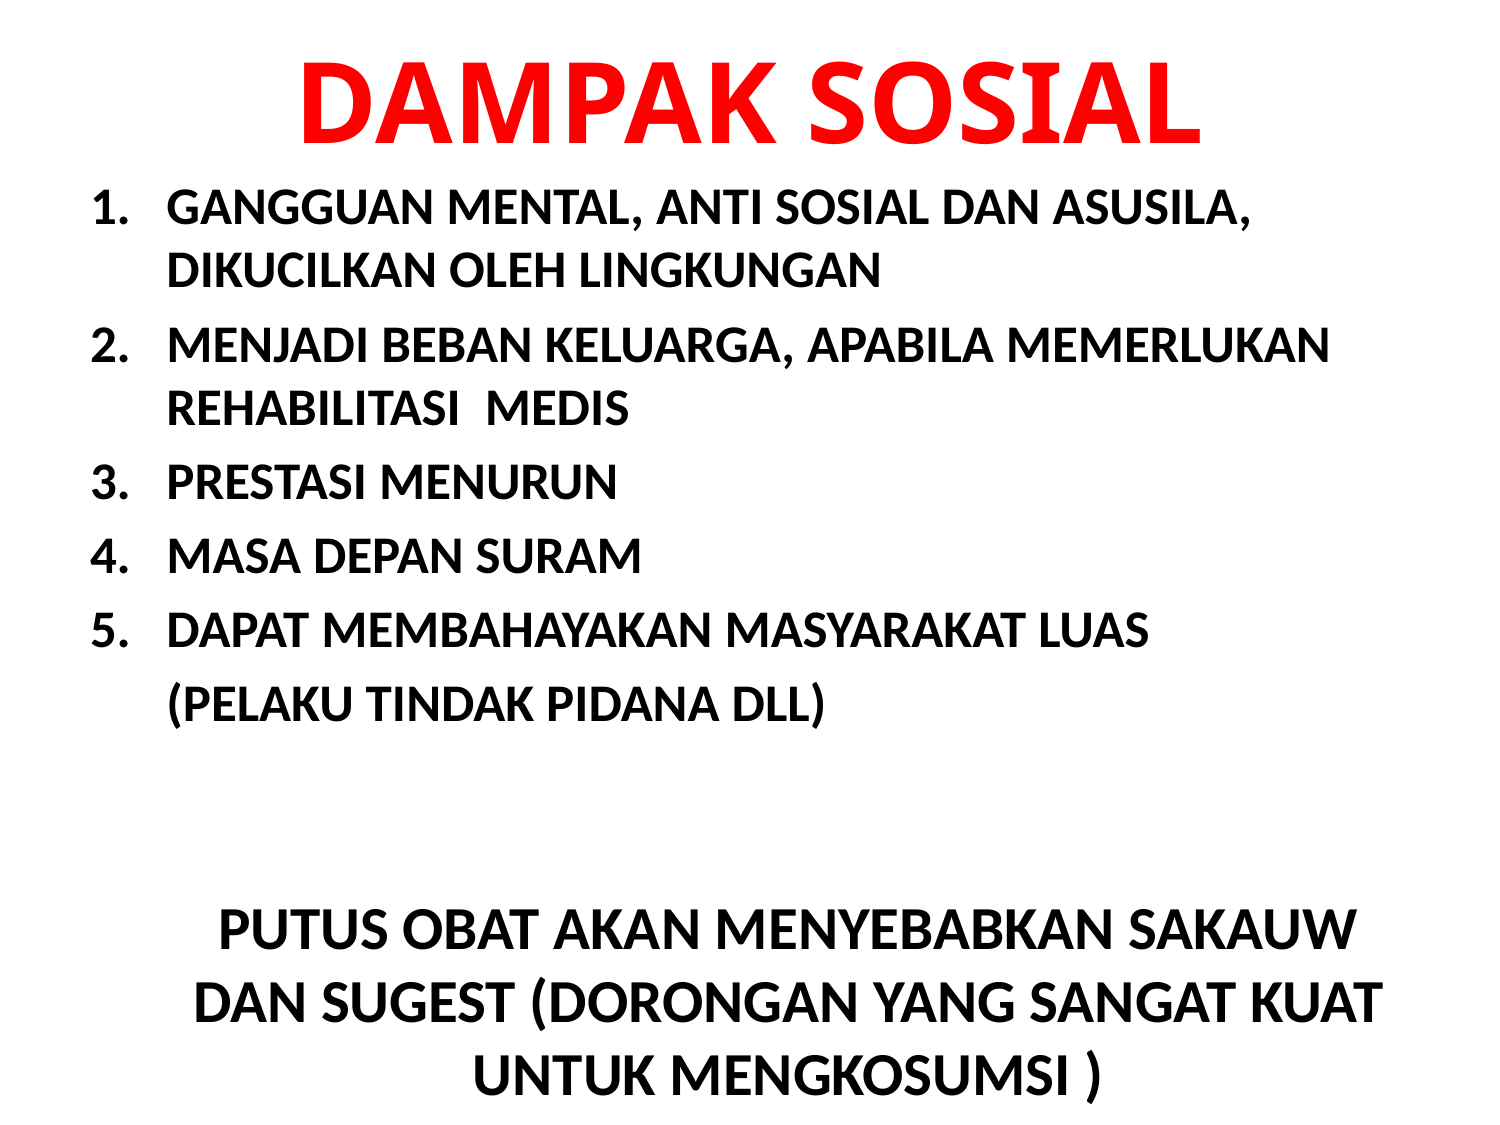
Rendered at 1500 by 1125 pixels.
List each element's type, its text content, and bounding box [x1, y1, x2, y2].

list GANGGUAN MENTAL, ANTI SOSIAL DAN ASUSILA, DIKUCILKAN OLEH LINGKUNGAN MENJADI BEBAN KELUARGA, APABILA MEMERLUKAN REHABILITASI MEDIS PRESTASI MENURUN MASA DEPAN SURAM DAPAT MEMBAHAYAKAN MASYARAKAT LUAS (PELAKU TINDAK PIDANA DLL) PUTUS OBAT AKAN MENYEBABKAN SAKAUW DAN SUGEST (DORONGAN YANG SANGAT KUAT UNTUK MENGKOSUMSI ) [74, 163, 1426, 1125]
title DAMPAK SOSIAL [74, 44, 1426, 153]
